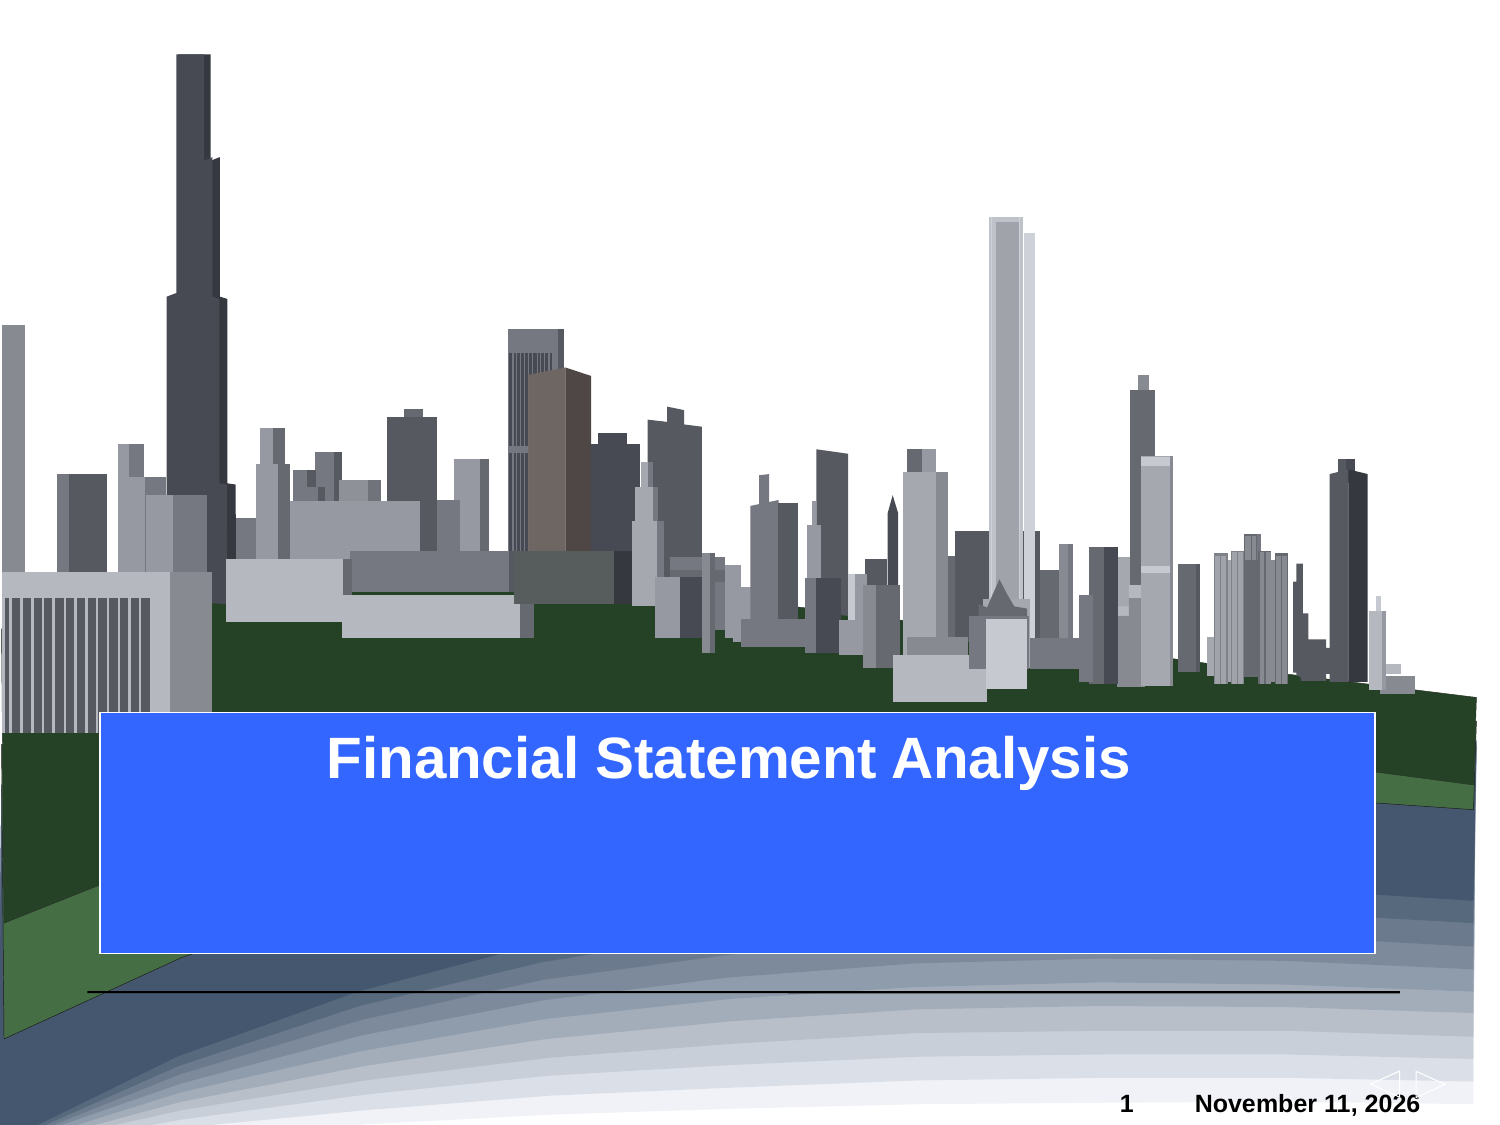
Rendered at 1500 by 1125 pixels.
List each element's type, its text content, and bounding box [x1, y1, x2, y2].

title Financial Statement Analysis [99, 712, 1376, 954]
